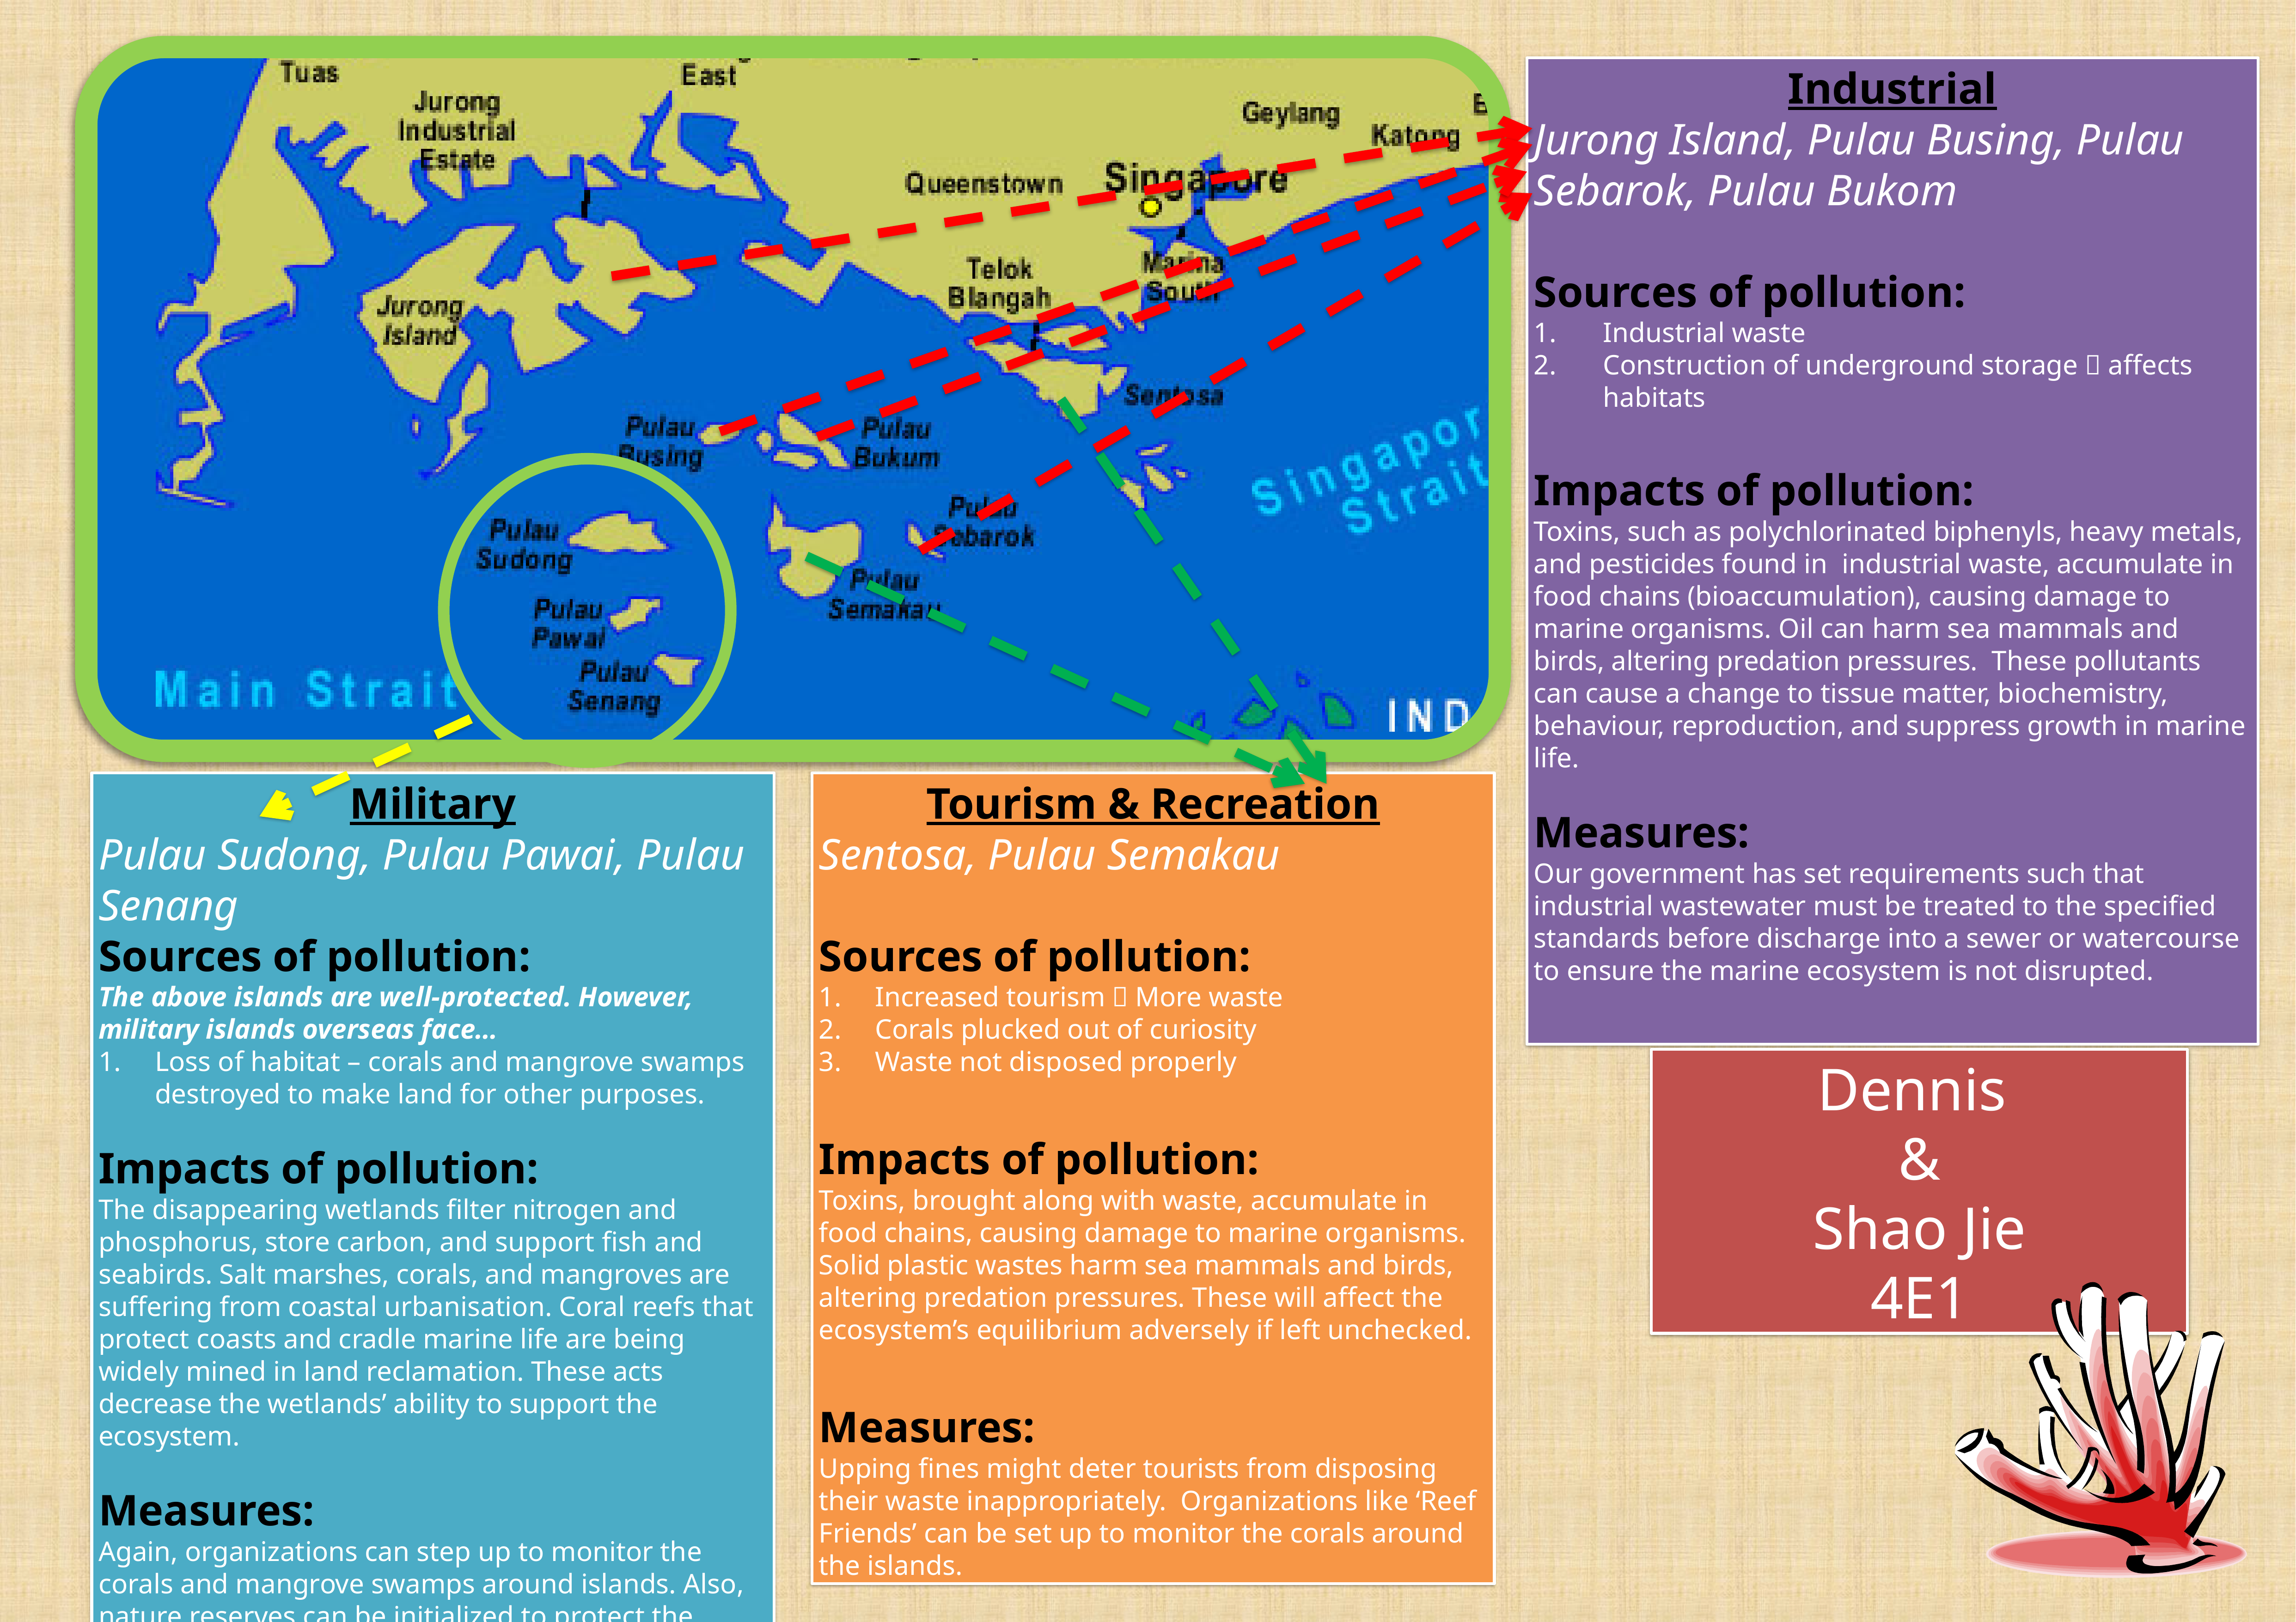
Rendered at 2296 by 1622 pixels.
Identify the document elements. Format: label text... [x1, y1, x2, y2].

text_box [1001, 554, 1386, 724]
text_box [806, 556, 1305, 784]
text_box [817, 171, 1527, 437]
picture [86, 47, 1500, 751]
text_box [259, 718, 471, 817]
text_box Dennis & Shao Jie 4E1 [1650, 1048, 2189, 1335]
picture [1305, 551, 1500, 751]
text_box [920, 193, 1533, 551]
text_box Industrial Jurong Island, Pulau Busing, Pulau Sebarok, Pulau Bukom Sources of pollution: Industrial waste Construction of underground storage  affects habitats Impacts of pollution: Toxins, such as polychlorinated biphenyls, heavy metals, and pesticides found in industrial waste, accumulate in food chains (bioaccumulation), causing damage to marine organisms. Oil can harm sea mammals and birds, altering predation pressures. These pollutants can cause a change to tissue matter, biochemistry, behaviour, reproduction, and suppress growth in marine life. Measures: Our government has set requirements such that industrial wastewater must be treated to the specified standards before discharge into a sewer or watercourse to ensure the marine ecosystem is not disrupted. [1526, 56, 2259, 1046]
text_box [720, 144, 1533, 432]
picture [1954, 1282, 2247, 1579]
text_box Tourism & Recreation Sentosa, Pulau Semakau Sources of pollution: Increased tourism  More waste Corals plucked out of curiosity Waste not disposed properly Impacts of pollution: Toxins, brought along with waste, accumulate in food chains, causing damage to marine organisms. Solid plastic wastes harm sea mammals and birds, altering predation pressures. These will affect the ecosystem’s equilibrium adversely if left unchecked. Measures: Upping fines might deter tourists from disposing their waste inappropriately. Organizations like ‘Reef Friends’ can be set up to monitor the corals around the islands. [811, 771, 1496, 1585]
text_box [611, 128, 1533, 276]
text_box [540, 755, 634, 763]
text_box Military Pulau Sudong, Pulau Pawai, Pulau Senang Sources of pollution: The above islands are well-protected. However, military islands overseas face… Loss of habitat – corals and mangrove swamps destroyed to make land for other purposes. Impacts of pollution: The disappearing wetlands filter nitrogen and phosphorus, store carbon, and support fish and seabirds. Salt marshes, corals, and mangroves are suffering from coastal urbanisation. Coral reefs that protect coasts and cradle marine life are being widely mined in land reclamation. These acts decrease the wetlands’ ability to support the ecosystem. Measures: Again, organizations can step up to monitor the corals and mangrove swamps around islands. Also, nature reserves can be initialized to protect the wetlands. [90, 771, 776, 1622]
